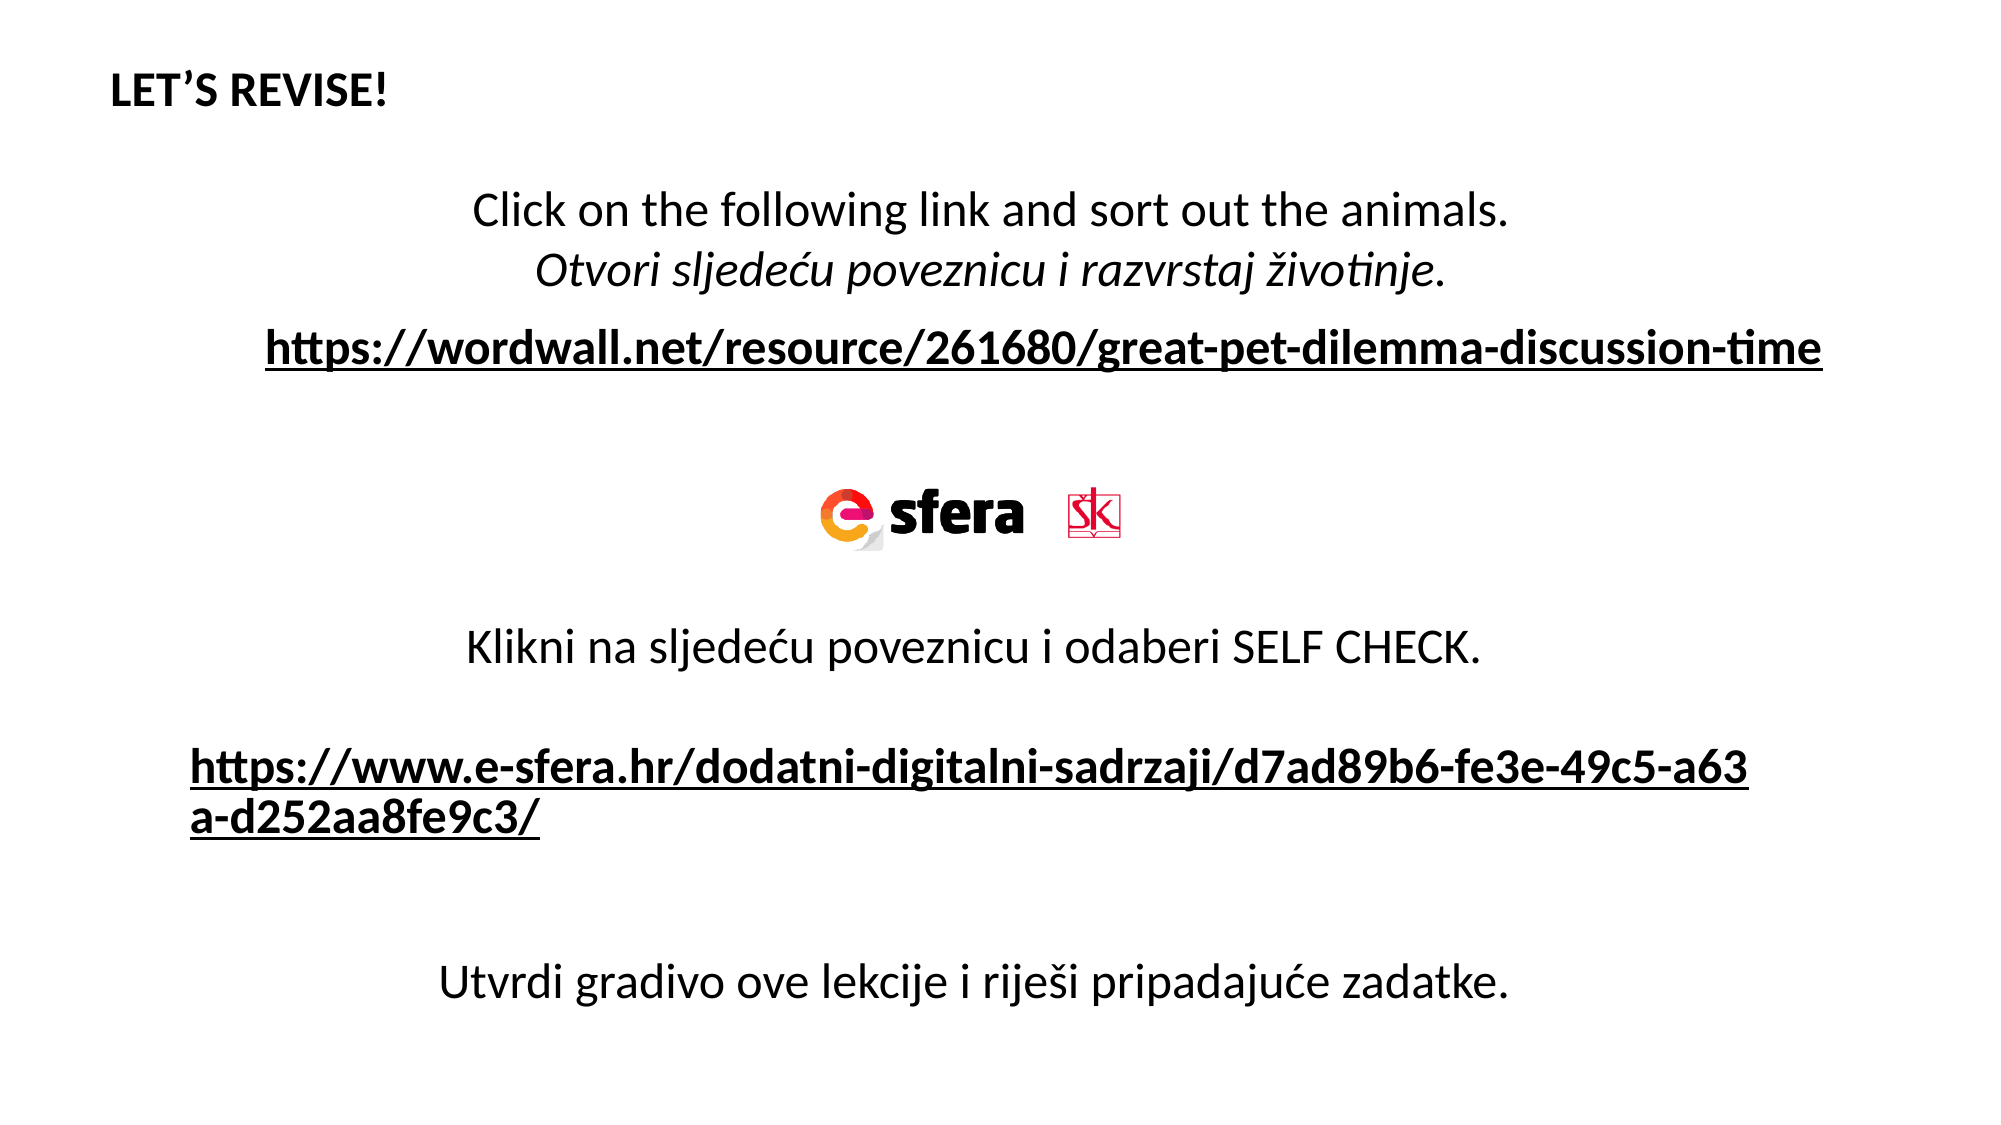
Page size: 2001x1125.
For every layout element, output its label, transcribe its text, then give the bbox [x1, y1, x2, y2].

text_box https://wordwall.net/resource/261680/great-pet-dilemma-discussion-time [250, 306, 1850, 382]
picture [802, 433, 1146, 605]
text_box LET’S REVISE! Click on the following link and sort out the animals. Otvori sljedeću poveznicu i razvrstaj životinje. [95, 49, 1888, 305]
text_box Klikni na sljedeću poveznicu i odaberi SELF CHECK. https://www.e-sfera.hr/dodatni-digitalni-sadrzaji/d7ad89b6-fe3e-49c5-a63a-d252aa8fe9c3/ Utvrdi gradivo ove lekcije i riješi pripadajuće zadatke. [174, 605, 1774, 966]
